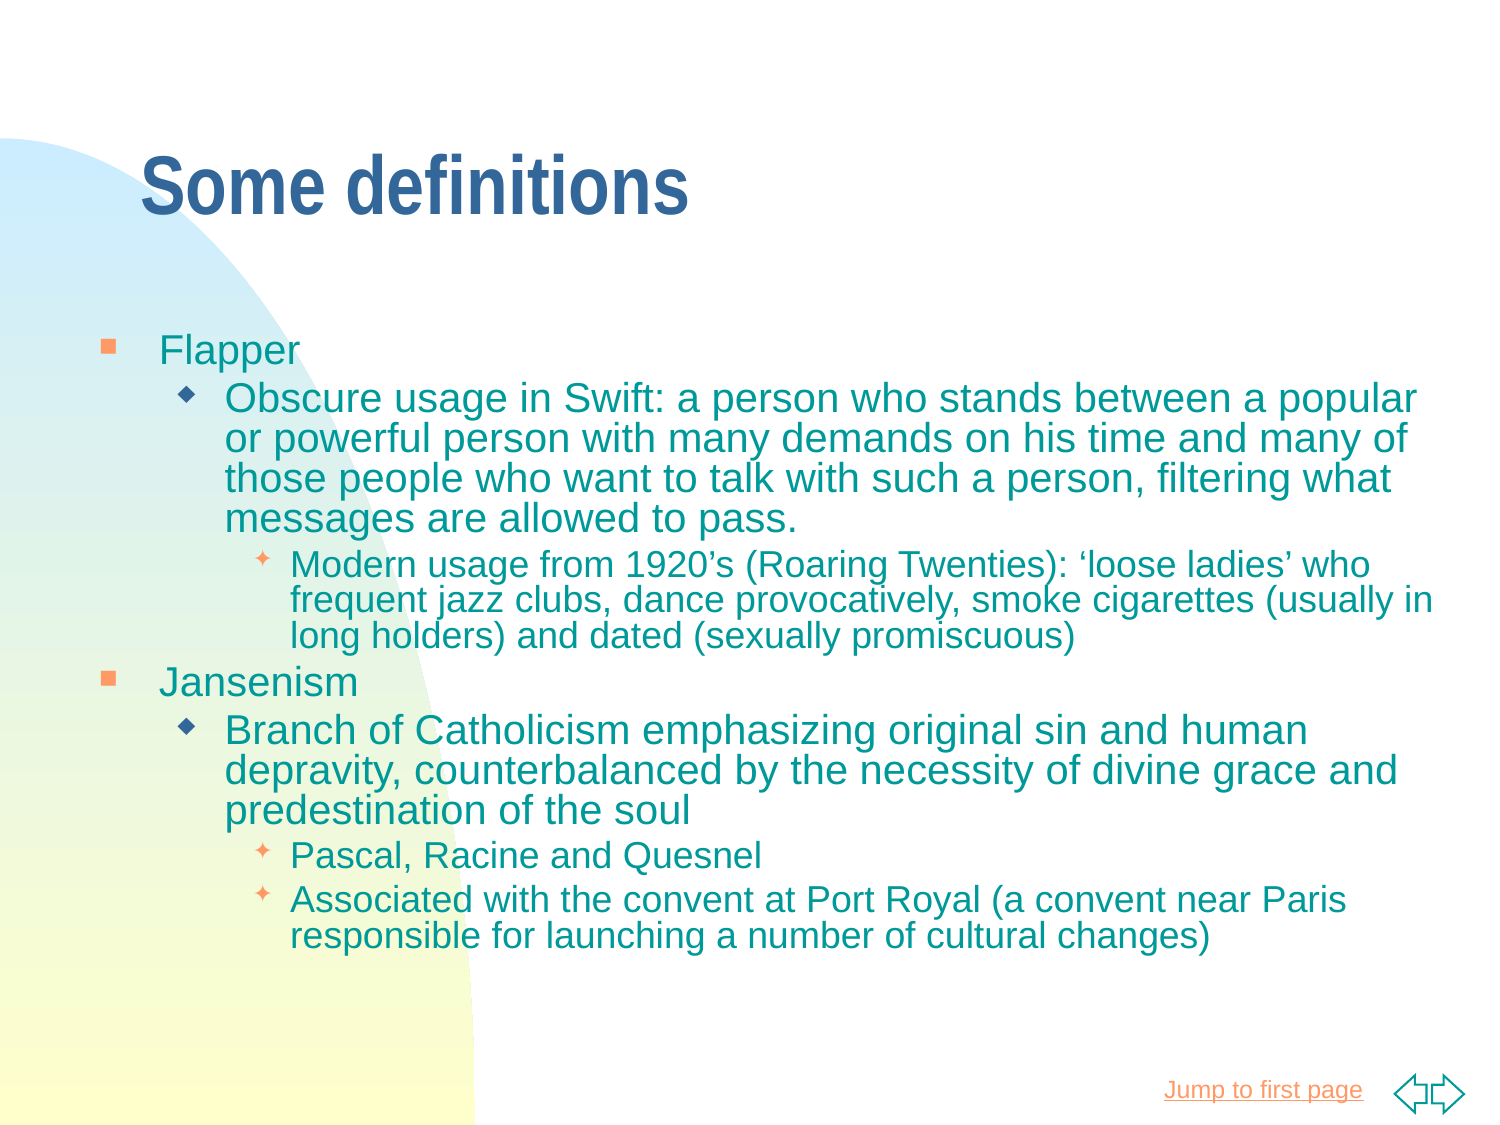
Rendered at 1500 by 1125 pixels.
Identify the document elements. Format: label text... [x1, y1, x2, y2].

title Some definitions [124, 99, 1463, 288]
list Flapper Obscure usage in Swift: a person who stands between a popular or powerful person with many demands on his time and many of those people who want to talk with such a person, filtering what messages are allowed to pass. Modern usage from 1920’s (Roaring Twenties): ‘loose ladies’ who frequent jazz clubs, dance provocatively, smoke cigarettes (usually in long holders) and dated (sexually promiscuous) Jansenism Branch of Catholicism emphasizing original sin and human depravity, counterbalanced by the necessity of divine grace and predestination of the soul Pascal, Racine and Quesnel Associated with the convent at Port Royal (a convent near Paris responsible for launching a number of cultural changes) [87, 324, 1463, 1001]
